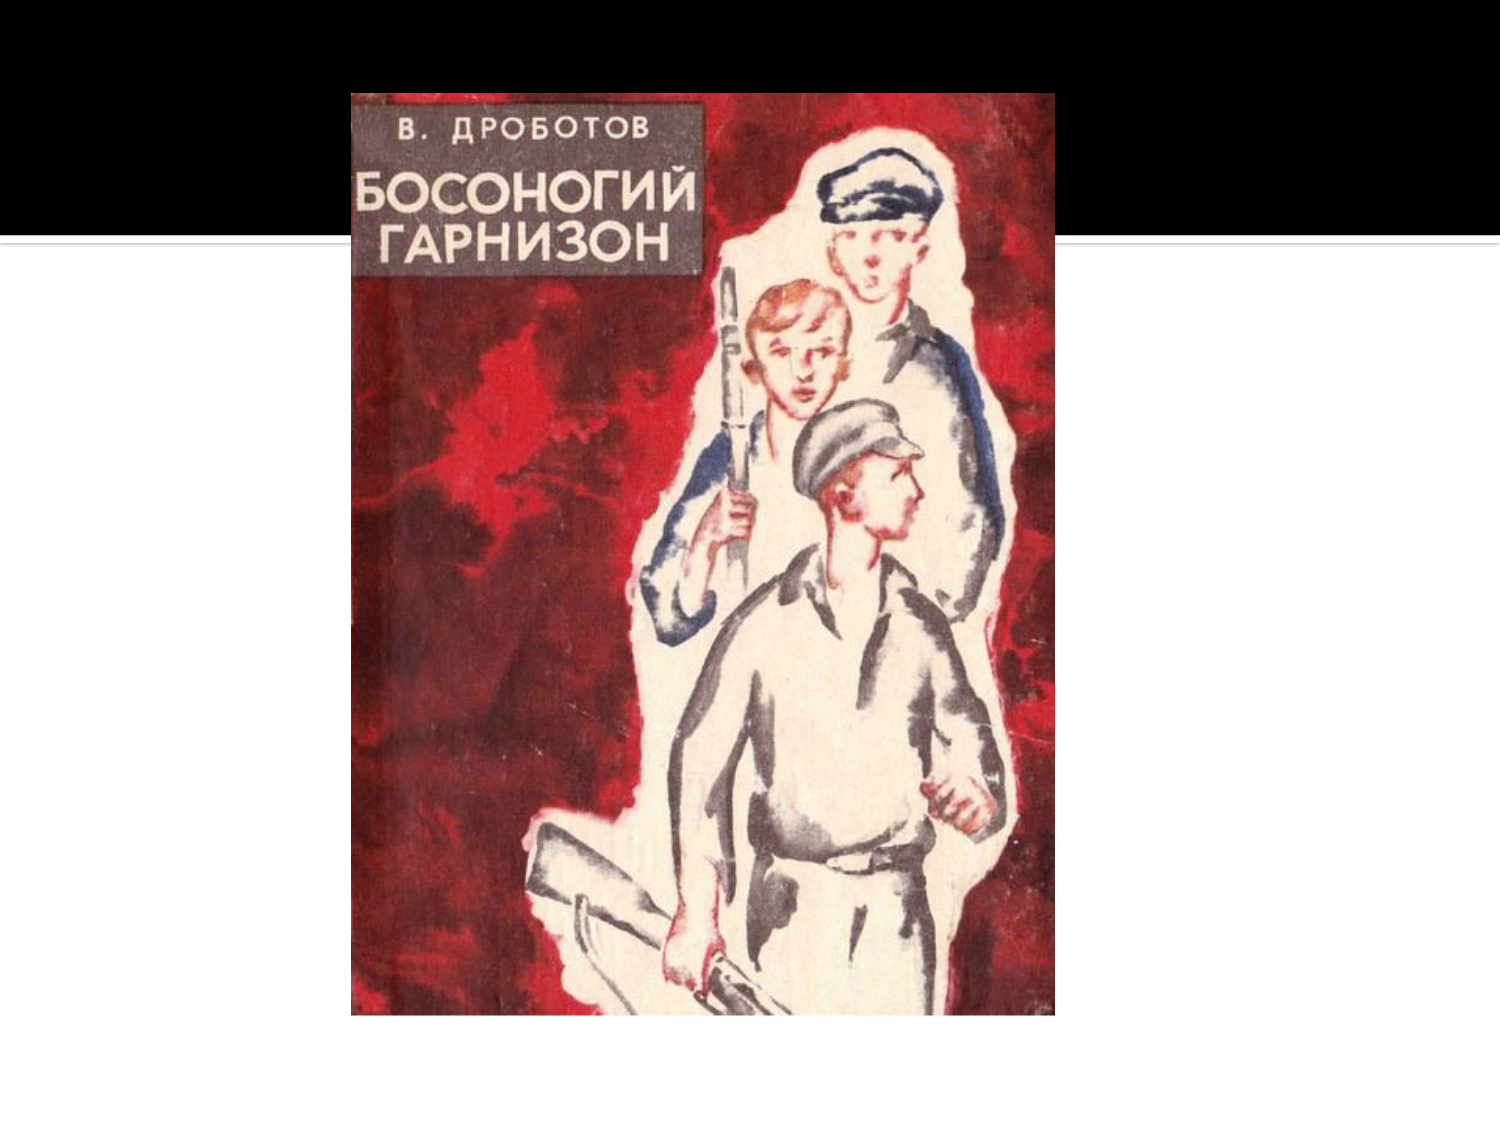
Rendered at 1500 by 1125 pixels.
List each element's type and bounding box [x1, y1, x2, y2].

picture [351, 93, 1055, 1033]
